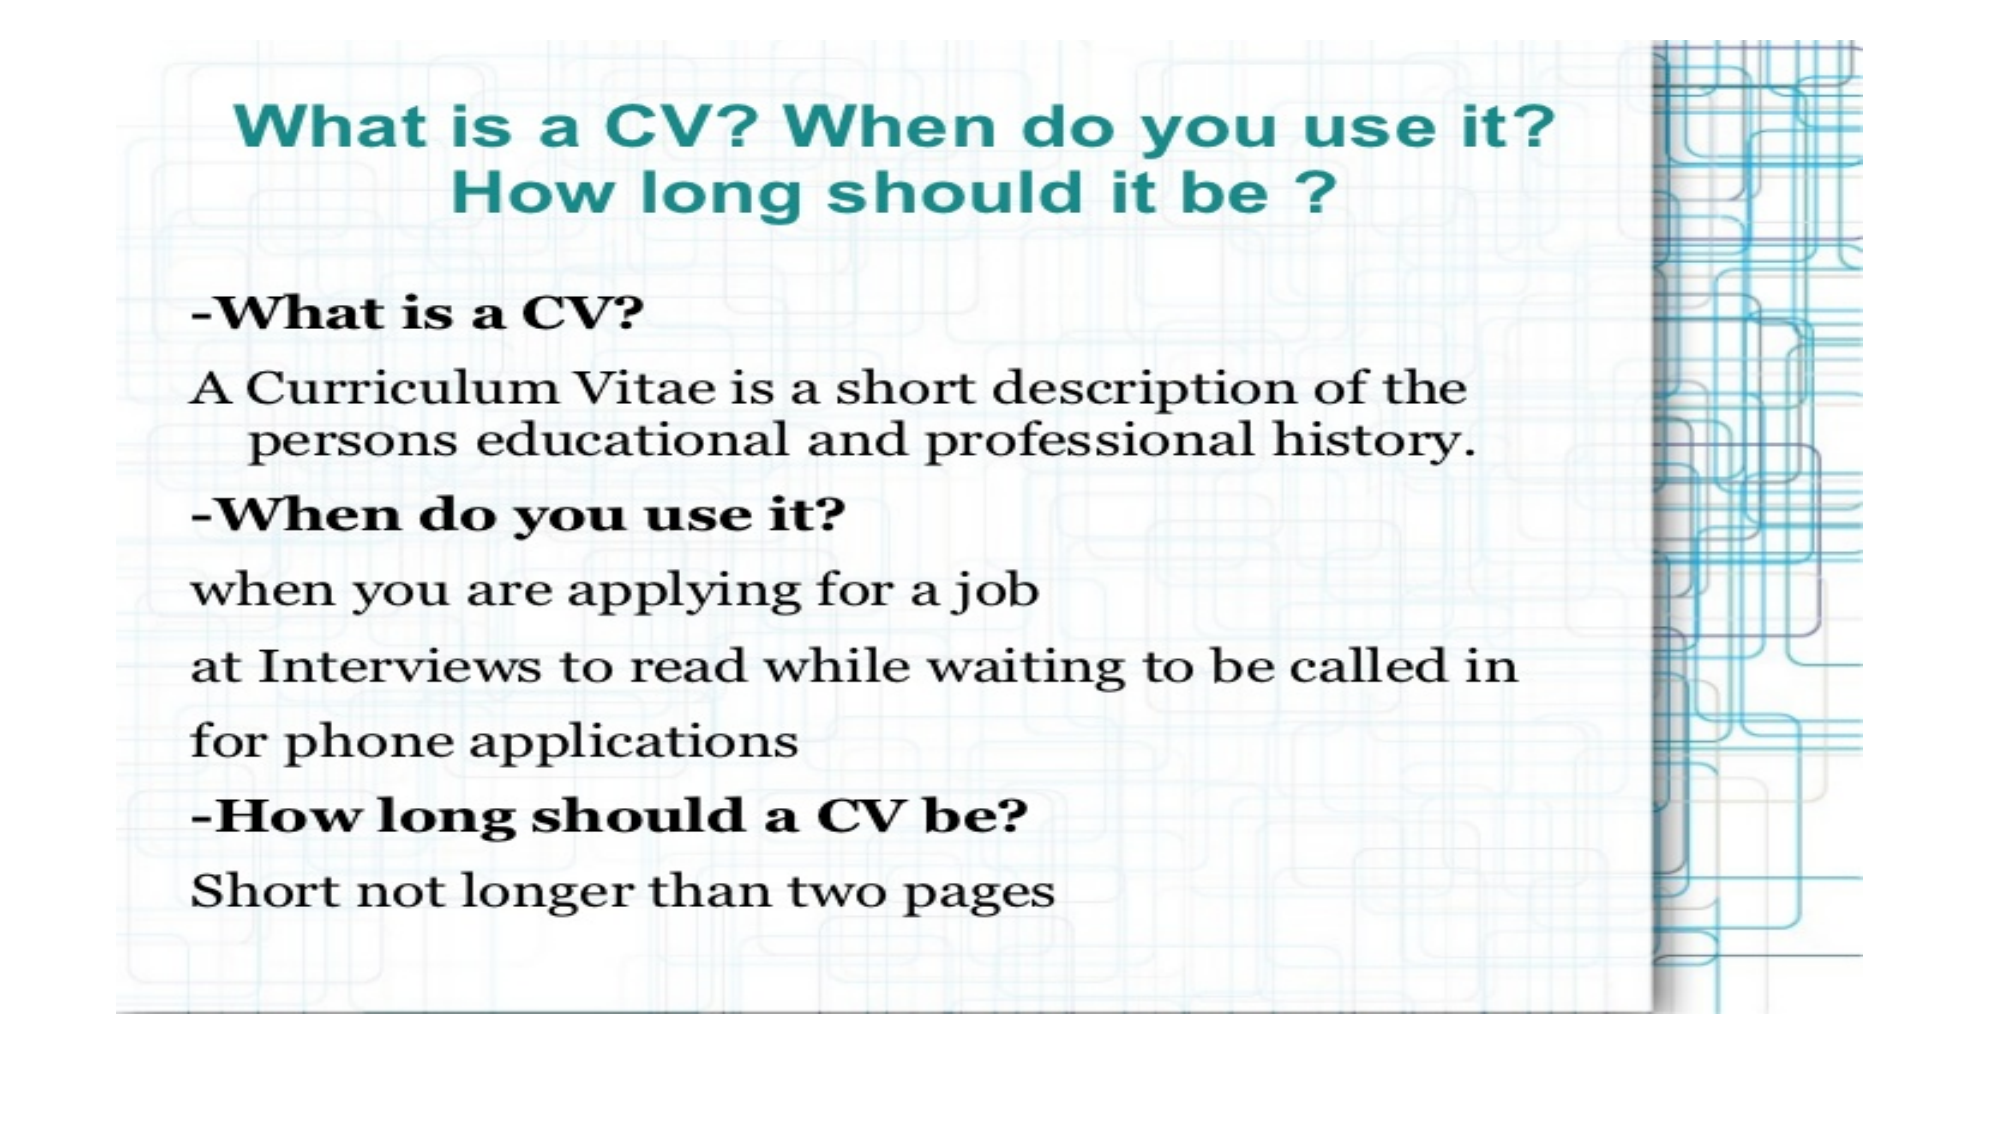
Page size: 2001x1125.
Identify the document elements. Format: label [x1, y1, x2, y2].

list [116, 40, 1863, 1014]
